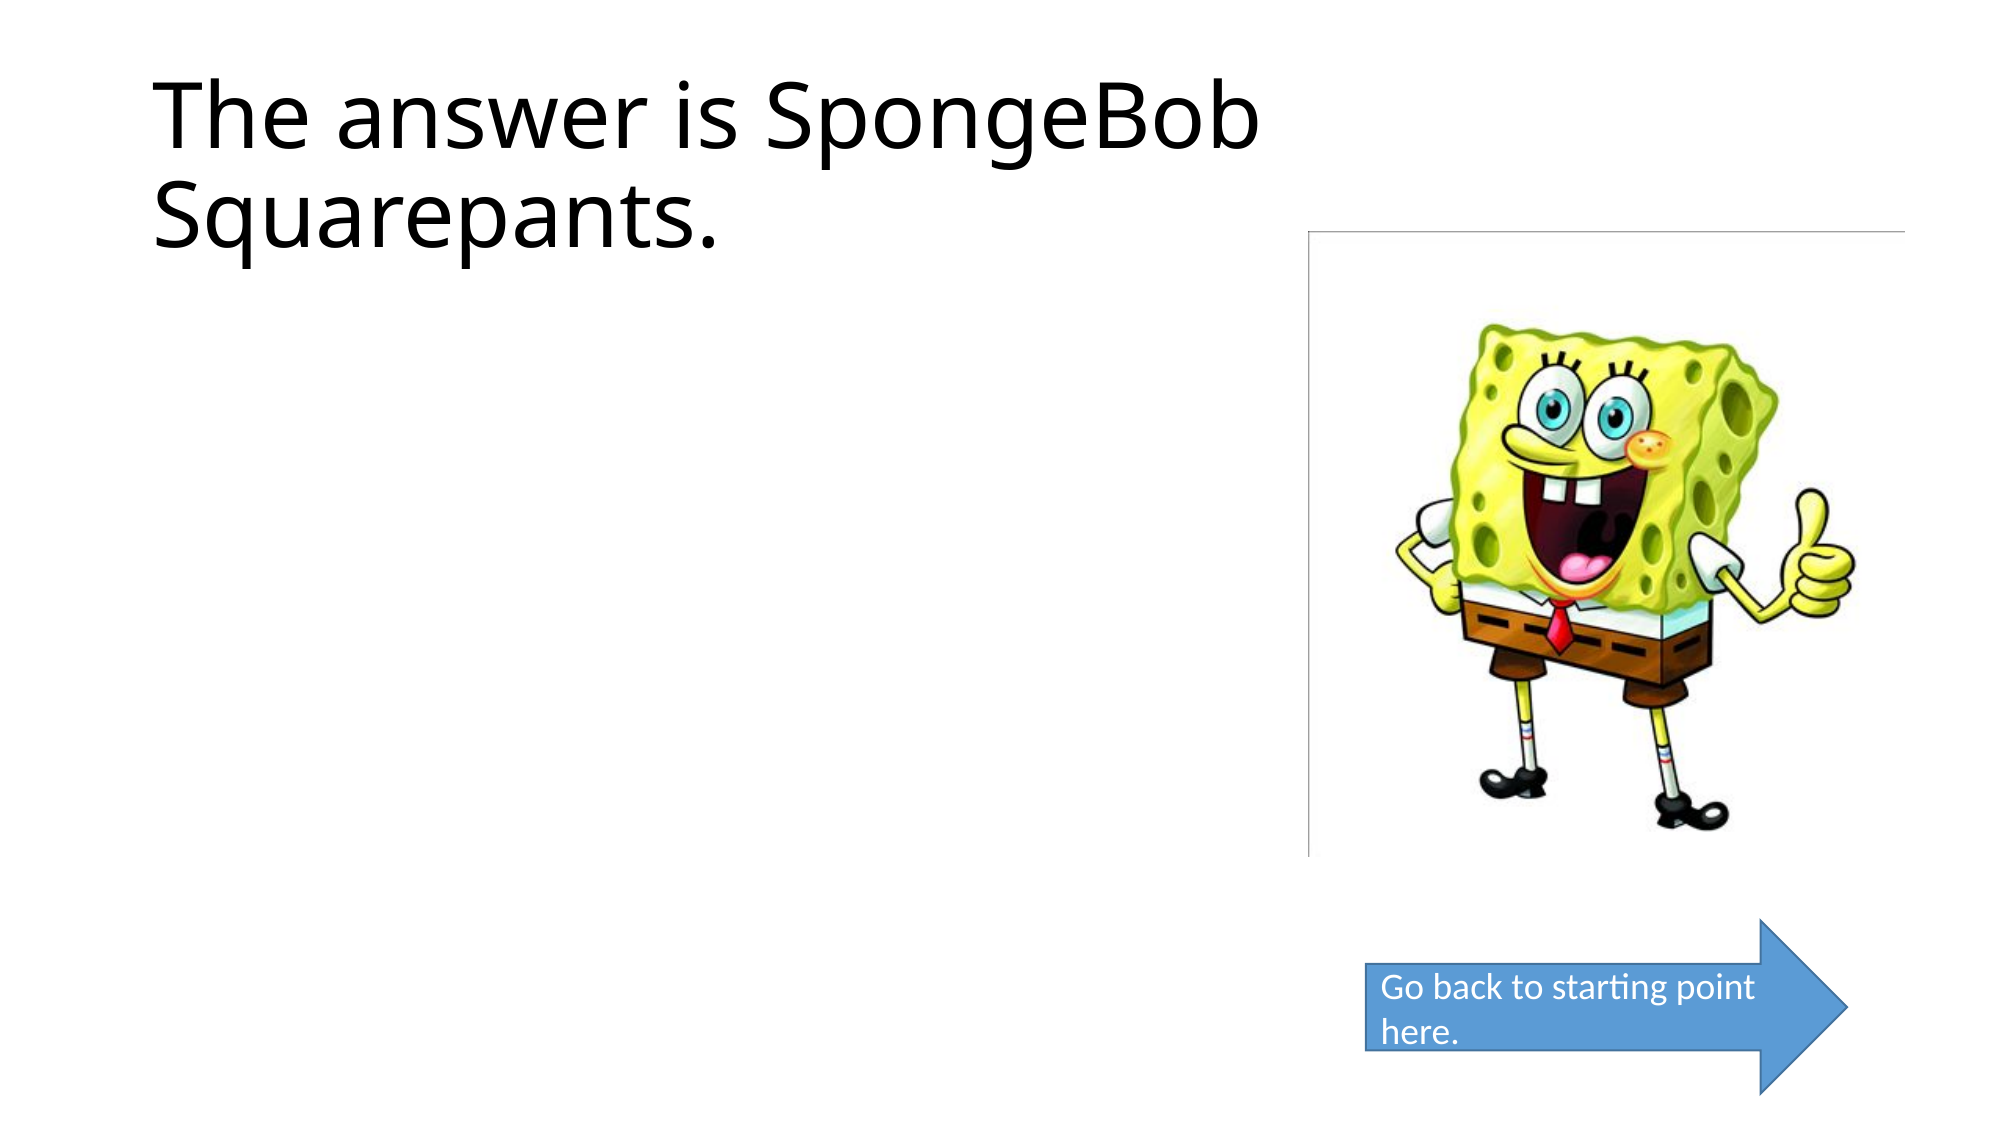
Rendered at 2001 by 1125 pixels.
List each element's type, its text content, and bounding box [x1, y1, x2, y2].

text_box Go back to starting point here. [1364, 918, 1849, 1097]
picture [1308, 231, 1905, 857]
title The answer is SpongeBob Squarepants. [137, 59, 1863, 278]
